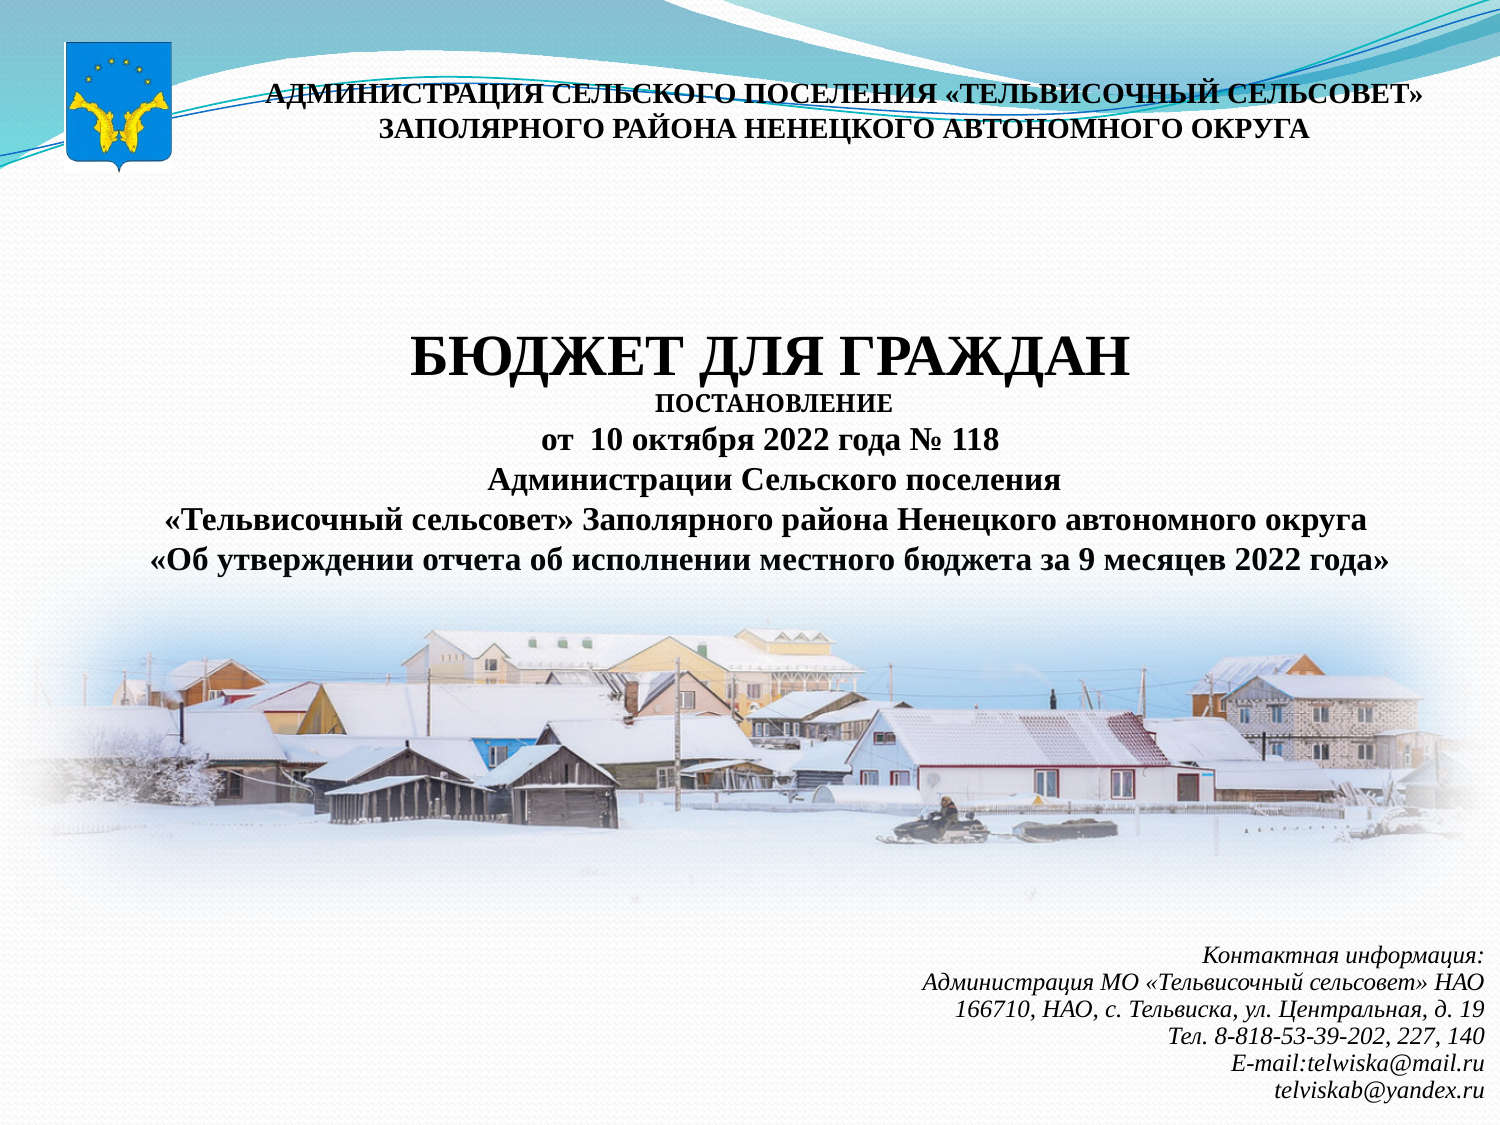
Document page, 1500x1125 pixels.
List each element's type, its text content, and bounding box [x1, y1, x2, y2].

text_box АДМИНИСТРАЦИЯ СЕЛЬСКОГО ПОСЕЛЕНИЯ «ТЕЛЬВИСОЧНЫЙ СЕЛЬСОВЕТ» ЗАПОЛЯРНОГО РАЙОНА НЕНЕЦКОГО АВТОНОМНОГО ОКРУГА [206, 66, 1483, 152]
picture [0, 538, 1500, 941]
text_box Контактная информация: Администрация МО «Тельвисочный сельсовет» НАО 166710, НАО, с. Тельвиска, ул. Центральная, д. 19 Тел. 8-818-53-39-202, 227, 140 E-mail:telwiska@mail.ru telviskab@yandex.ru [891, 952, 1500, 1112]
table_cell 100,4 [891, 948, 1500, 953]
text_box БЮДЖЕТ ДЛЯ ГРАЖДАН ПОСТАНОВЛЕНИЕ от 10 октября 2022 года № 118 Администрации Сельского поселения «Тельвисочный сельсовет» Заполярного района Ненецкого автономного округа «Об утверждении отчета об исполнении местного бюджета за 9 месяцев 2022 года» [70, 309, 1471, 537]
picture [64, 42, 172, 173]
